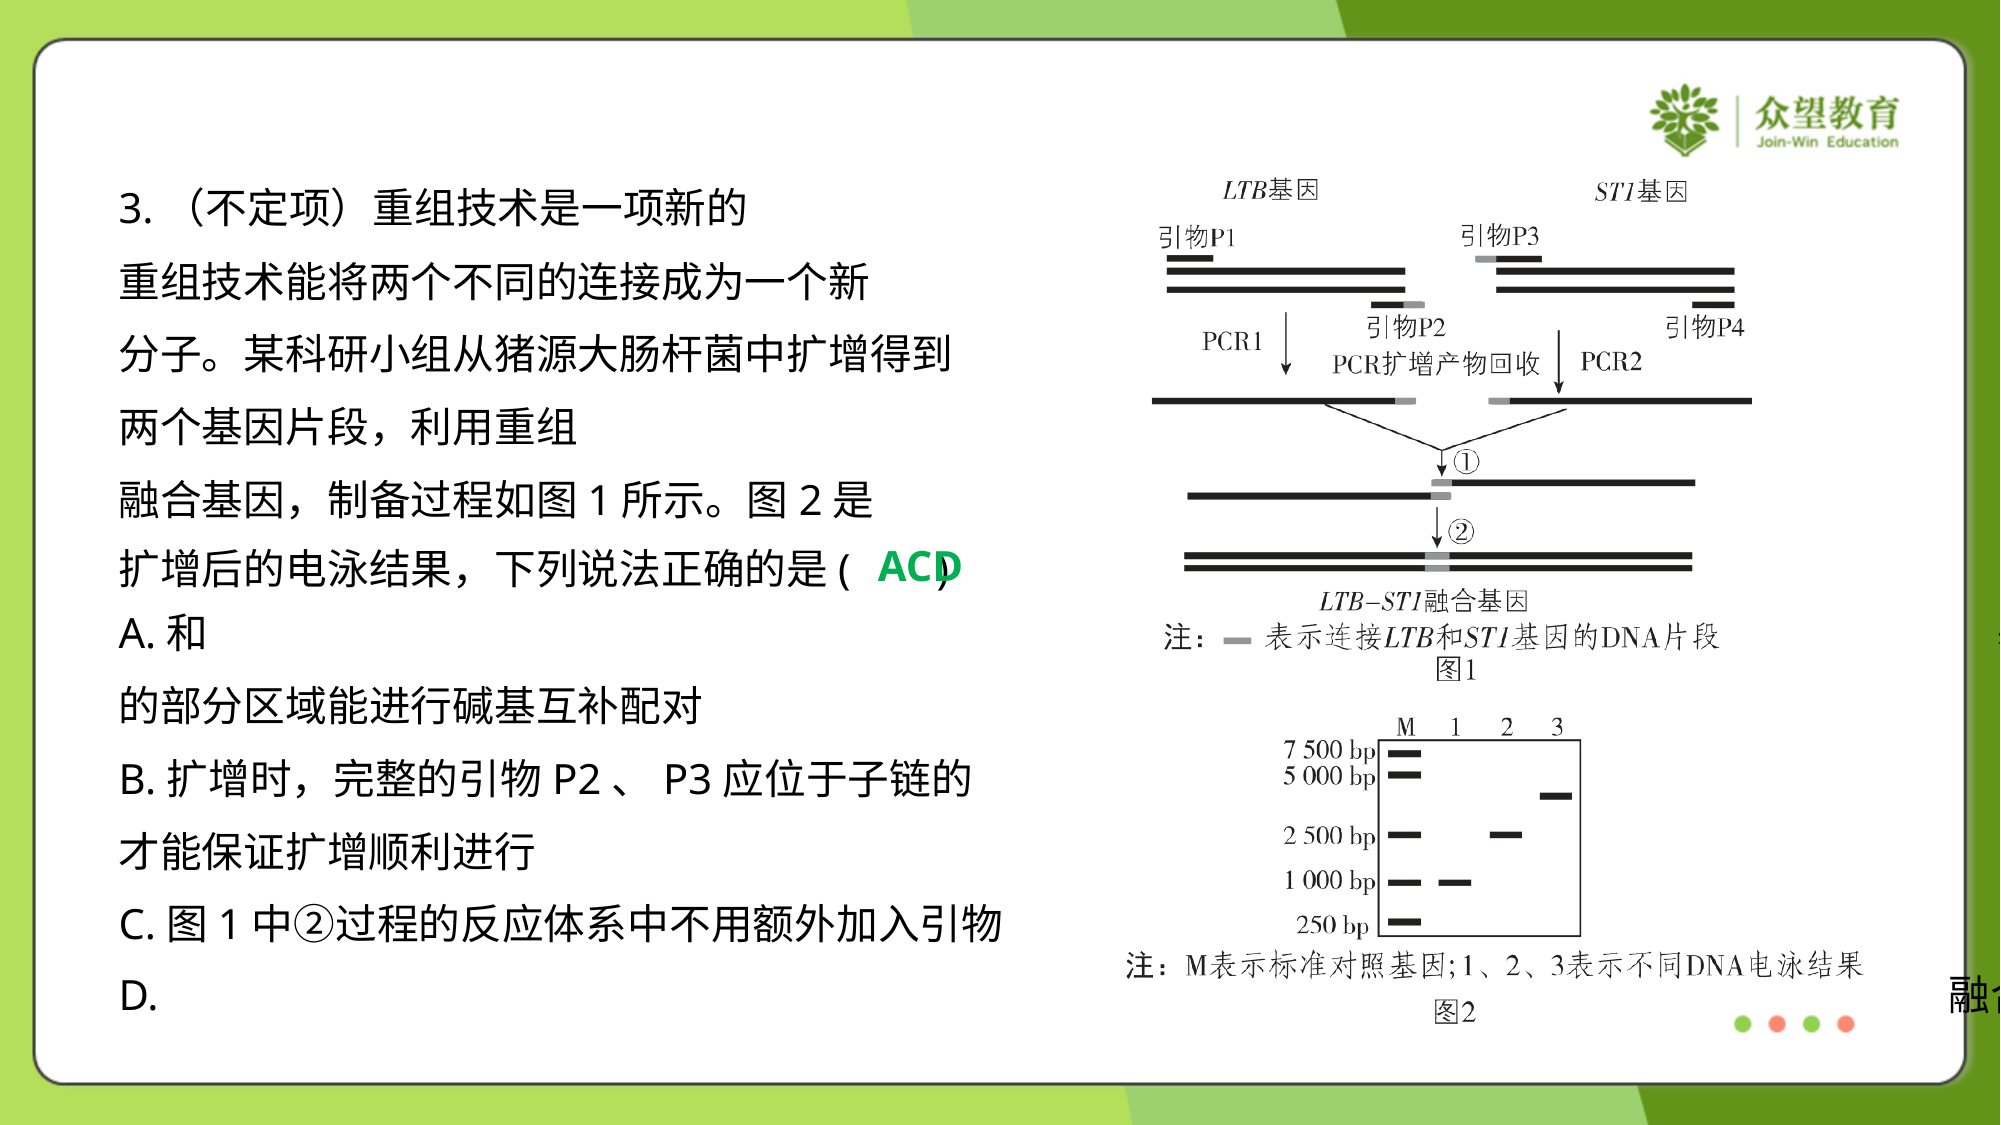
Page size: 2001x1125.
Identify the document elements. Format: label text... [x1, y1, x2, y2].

picture [0, 0, 2000, 1125]
text_box ACD [859, 521, 982, 584]
